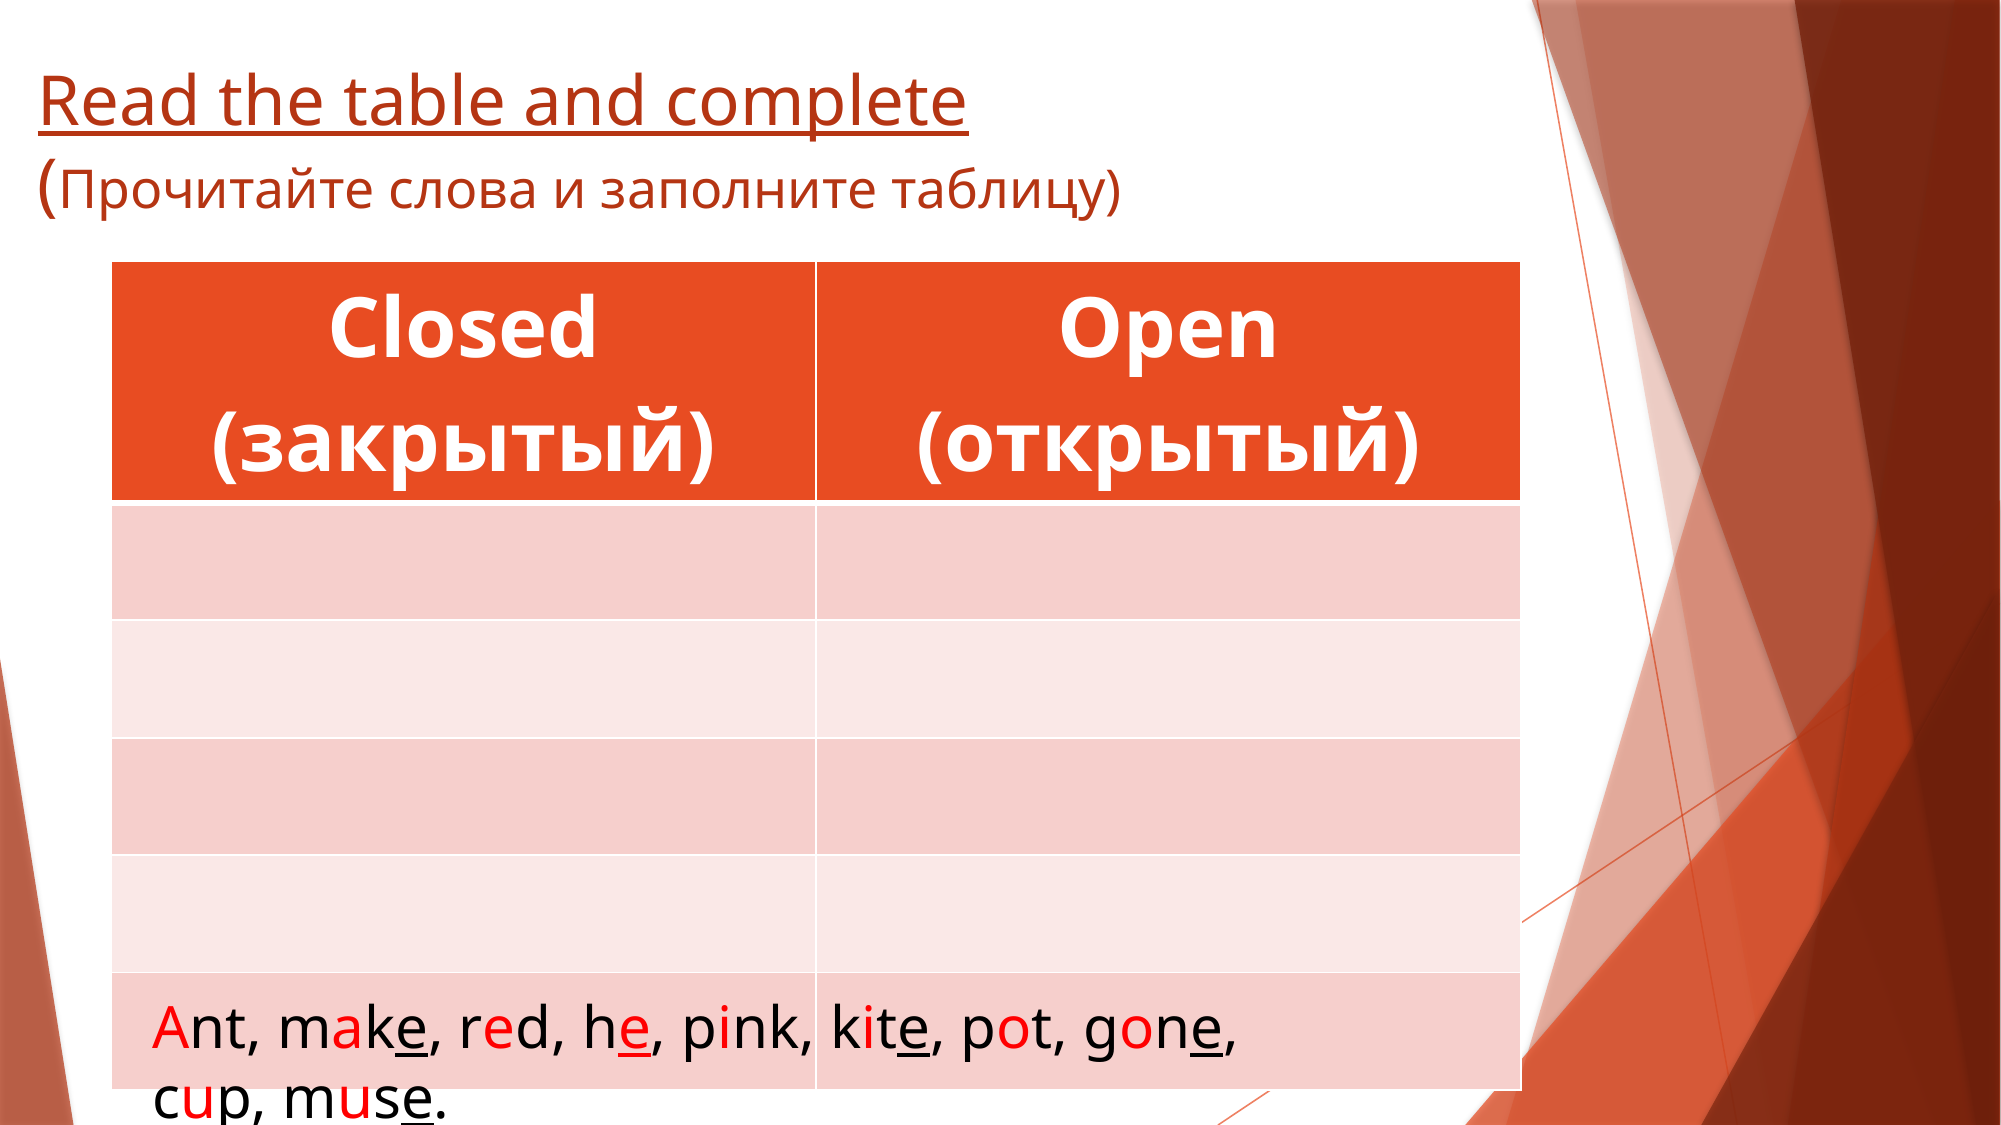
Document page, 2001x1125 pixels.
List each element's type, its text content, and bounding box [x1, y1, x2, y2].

text_box Ant, make, red, he, pink, kite, pot, gone, cup, muse. [137, 982, 1319, 1125]
table_cell [817, 506, 1520, 619]
table_cell [112, 621, 815, 737]
table_cell [112, 506, 815, 619]
table_header Closed (закрытый) [112, 262, 815, 500]
table_cell [817, 621, 1520, 737]
table_cell [817, 856, 1520, 972]
table_cell [112, 739, 815, 854]
table_cell [112, 973, 815, 1089]
table_cell [817, 973, 1520, 1089]
title Read the table and complete (Прочитайте слова и заполните таблицу) [22, 49, 1644, 231]
table_cell [112, 856, 815, 972]
table_header Open (открытый) [817, 262, 1520, 500]
table_cell [817, 739, 1520, 854]
